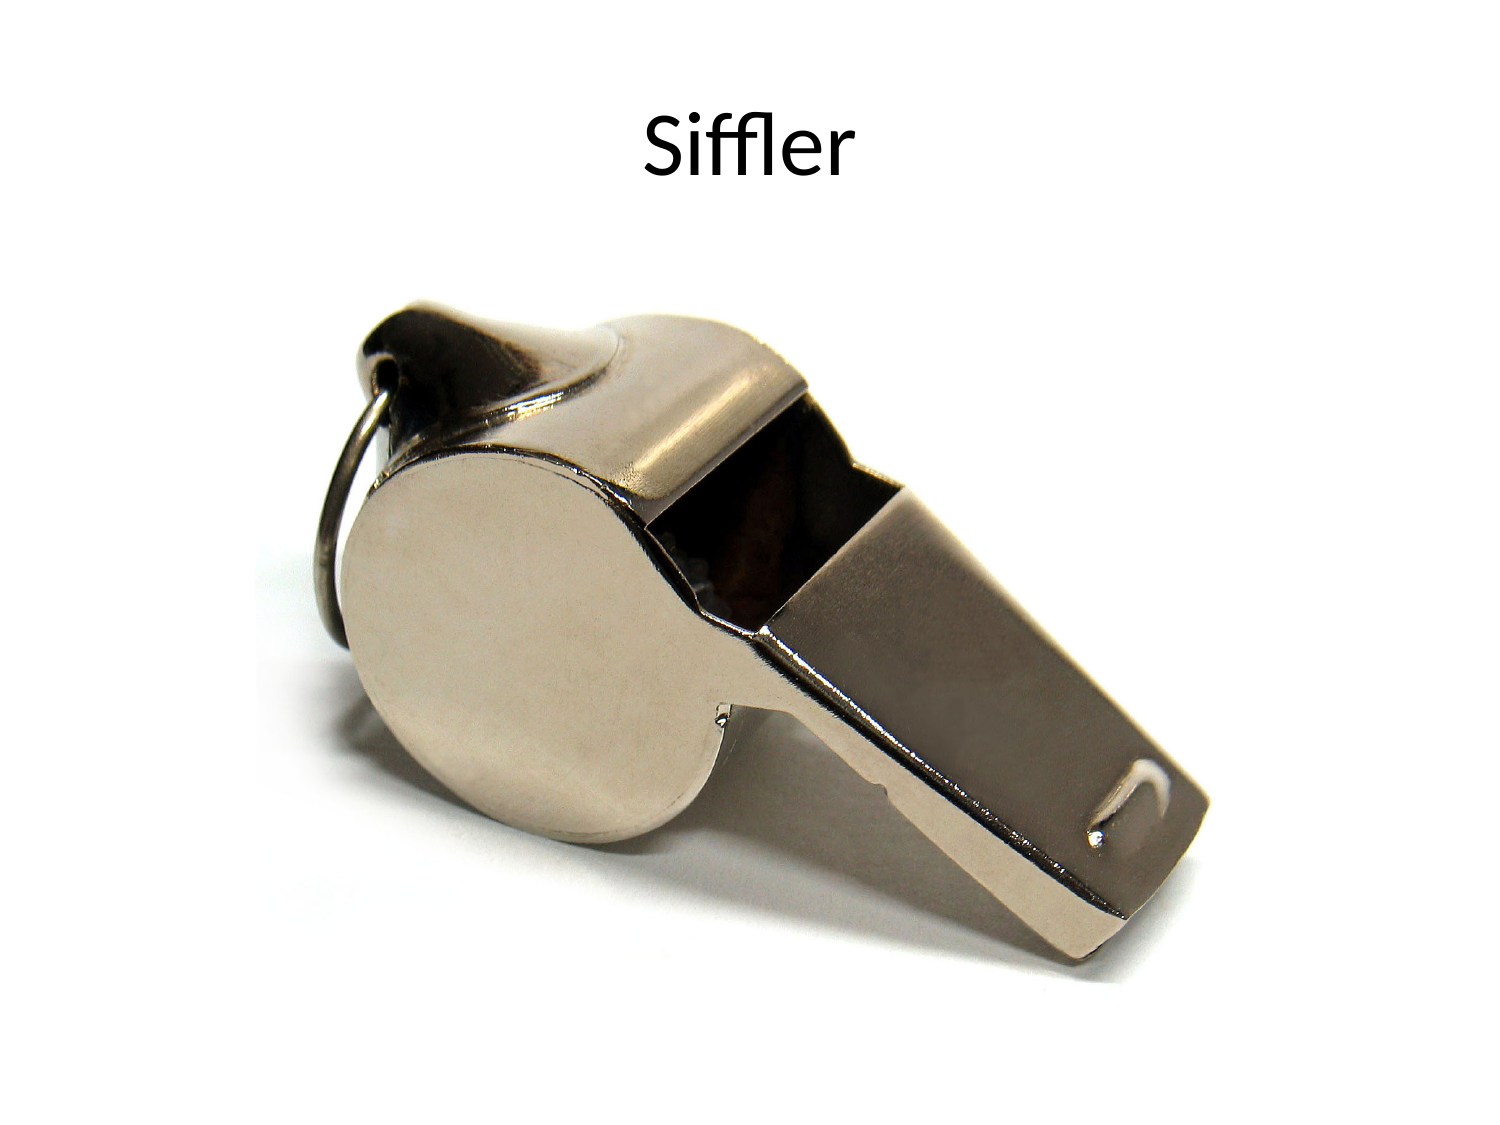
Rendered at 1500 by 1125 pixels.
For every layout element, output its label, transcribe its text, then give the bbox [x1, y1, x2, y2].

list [254, 262, 1246, 1006]
title Siffler [75, 45, 1425, 233]
